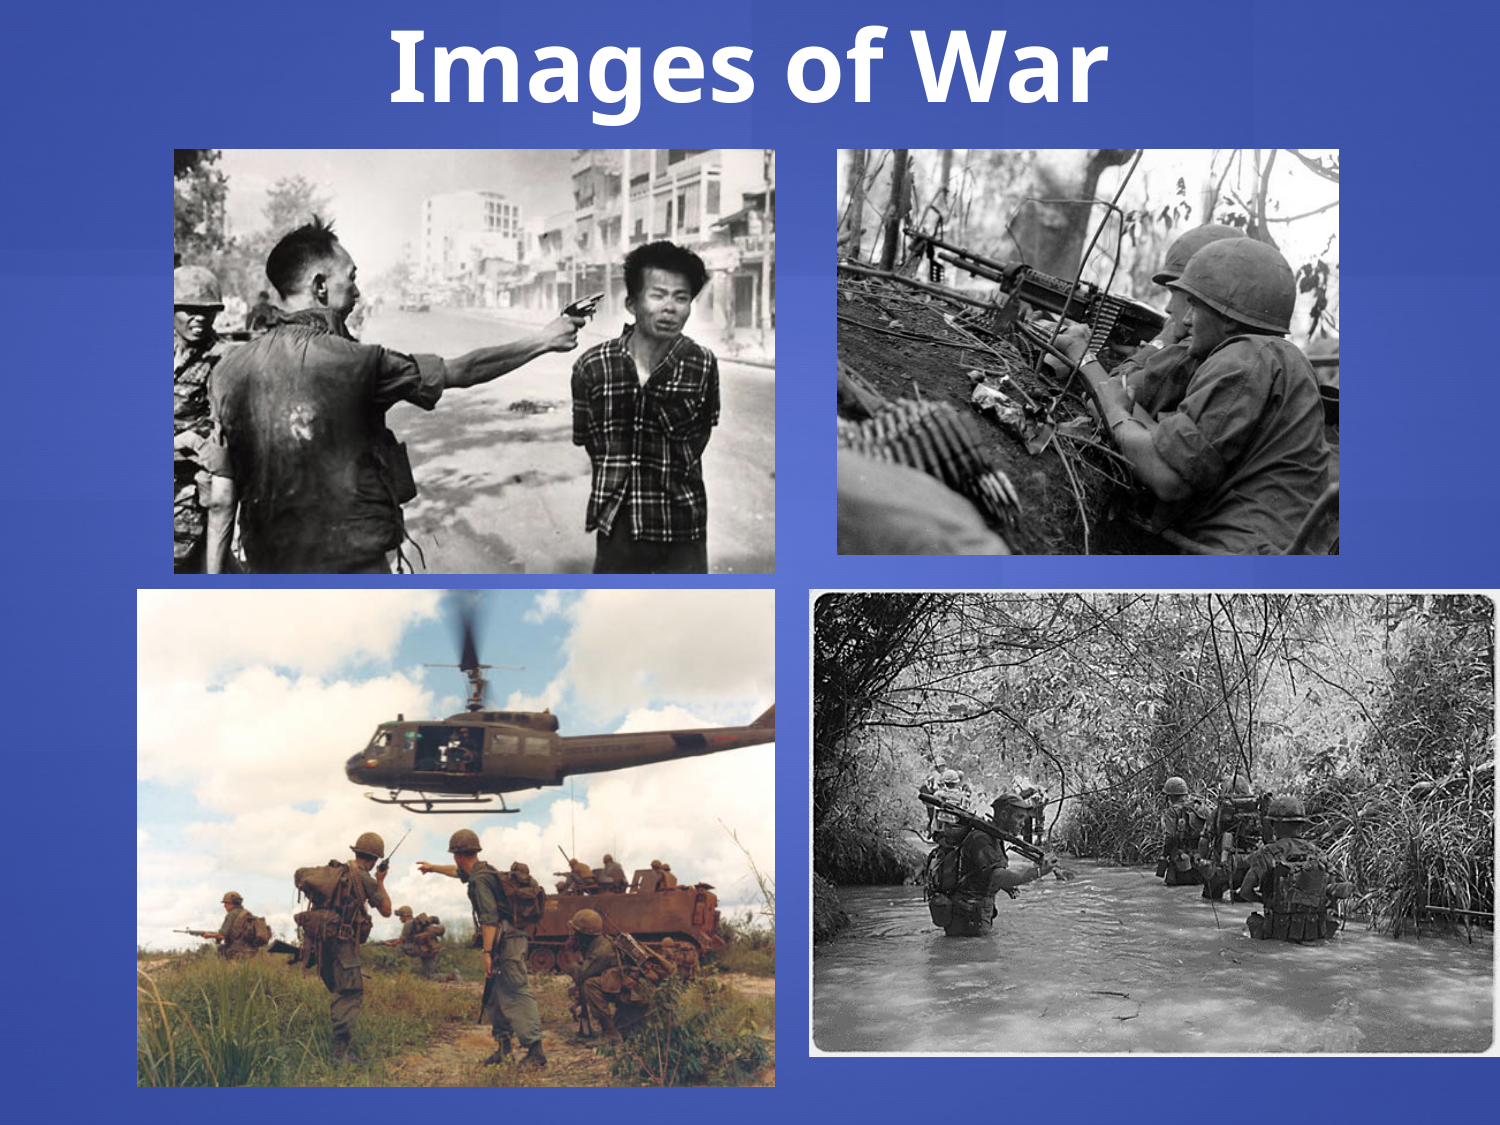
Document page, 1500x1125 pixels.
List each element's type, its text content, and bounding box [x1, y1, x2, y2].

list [136, 588, 776, 1088]
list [173, 148, 776, 575]
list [808, 588, 1500, 1058]
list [836, 148, 1340, 556]
title Images of War [112, 0, 1388, 163]
